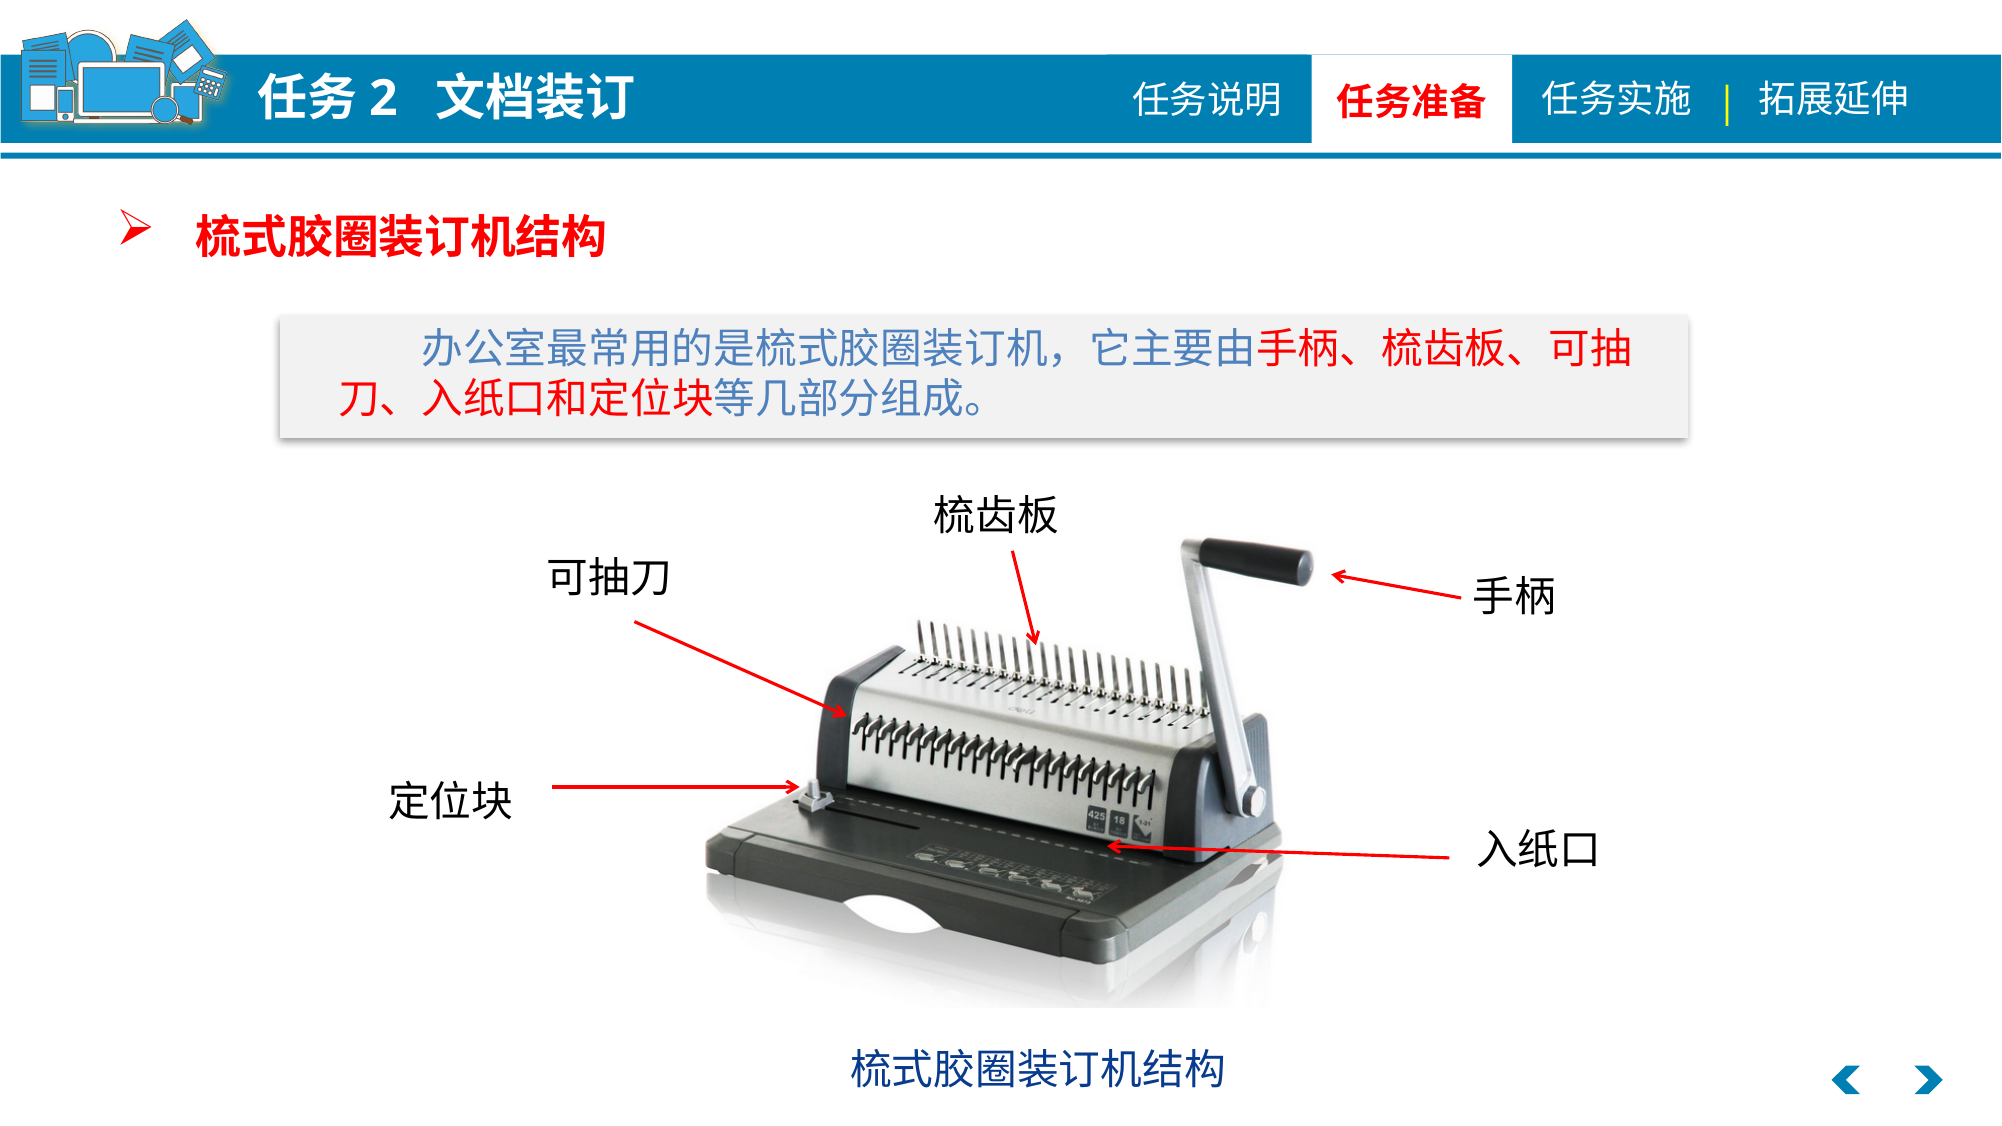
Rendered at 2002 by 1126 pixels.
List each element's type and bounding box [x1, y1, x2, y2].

text_box [0, 0, 2001, 1110]
text_box [102, 196, 1689, 1101]
